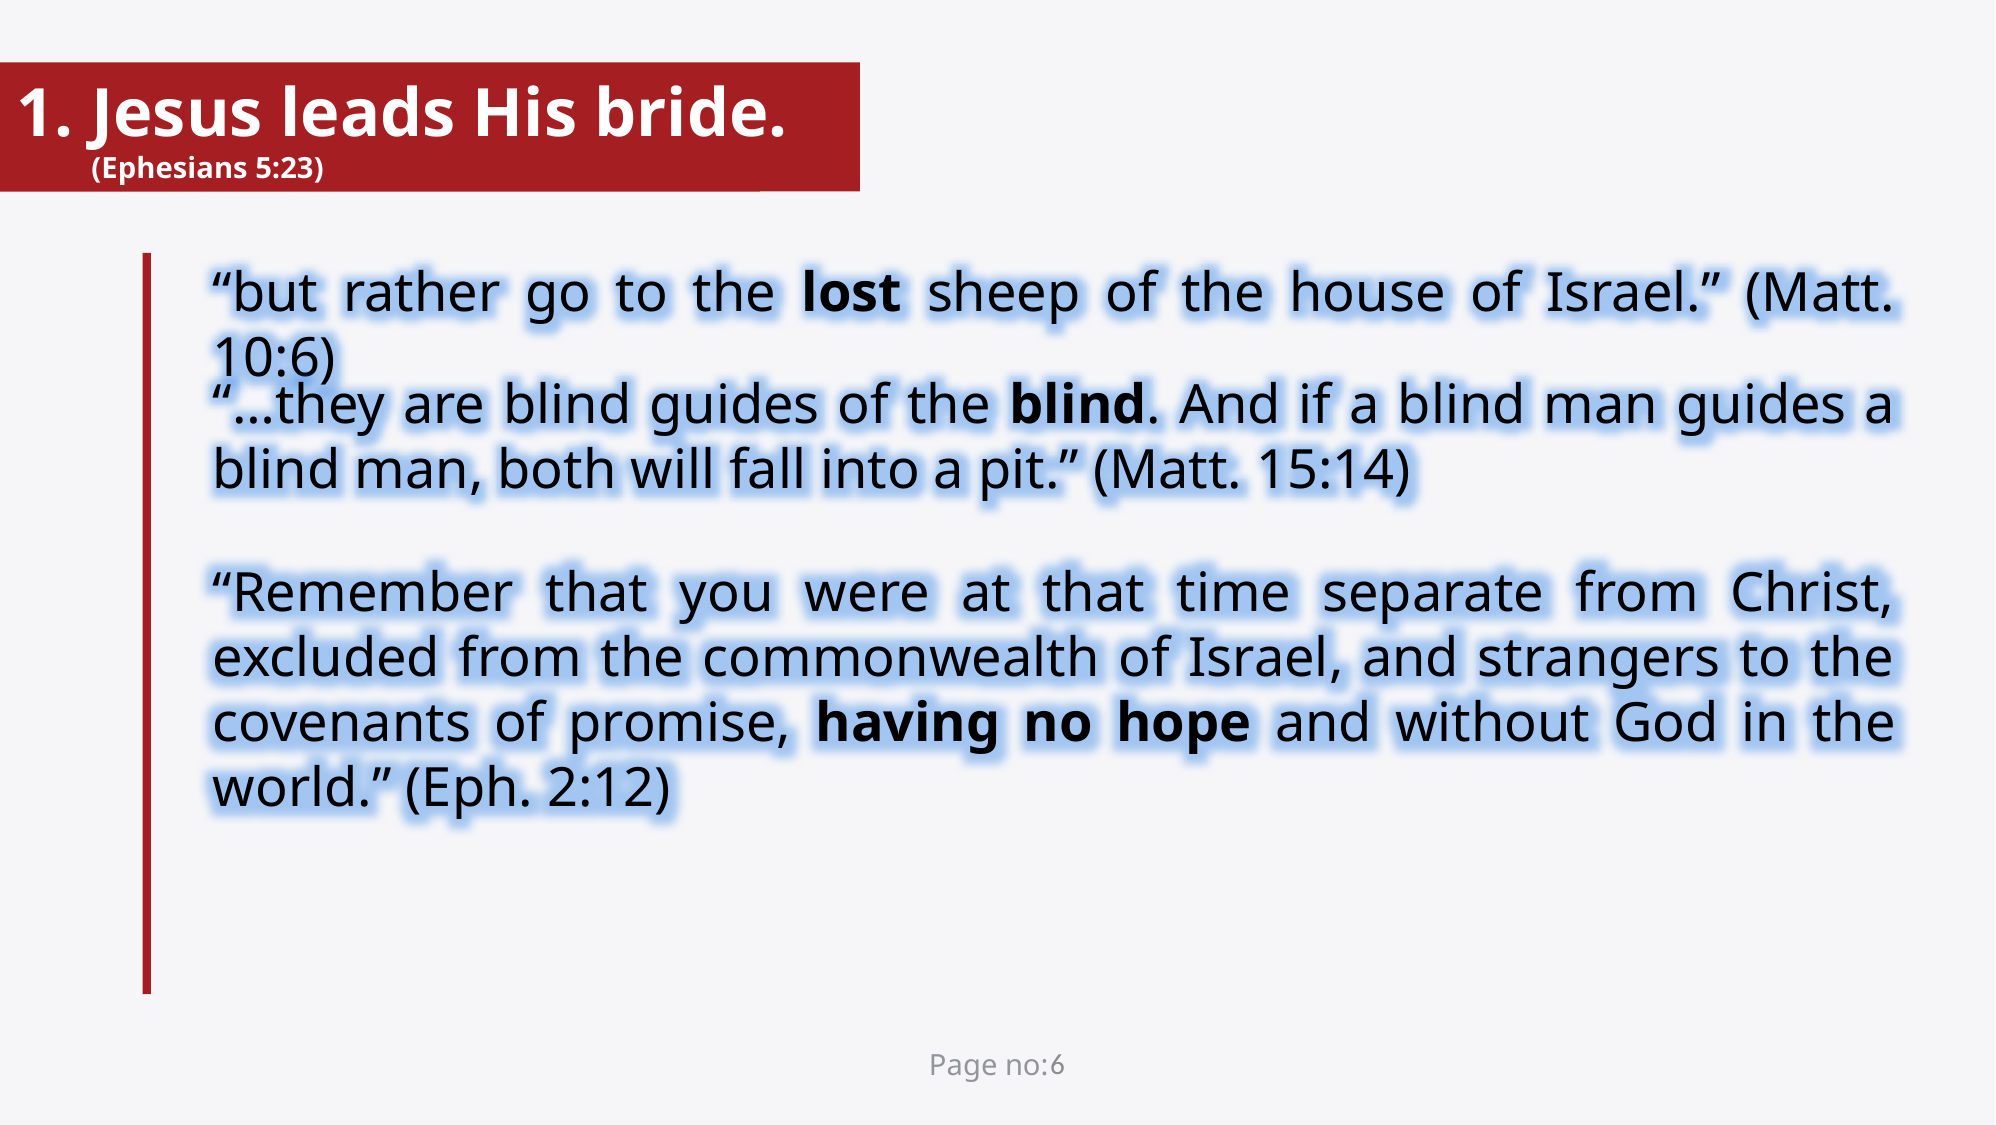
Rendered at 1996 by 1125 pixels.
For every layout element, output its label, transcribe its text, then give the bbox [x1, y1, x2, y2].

text_box “…they are blind guides of the blind. And if a blind man guides a blind man, both will fall into a pit.” (Matt. 15:14) [198, 362, 1911, 508]
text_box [1, 62, 861, 194]
text_box “but rather go to the lost sheep of the house of Israel.” (Matt. 10:6) [198, 249, 1911, 352]
text_box “Remember that you were at that time separate from Christ, excluded from the commonwealth of Israel, and strangers to the covenants of promise, having no hope and without God in the world.” (Eph. 2:12) [198, 550, 1911, 825]
